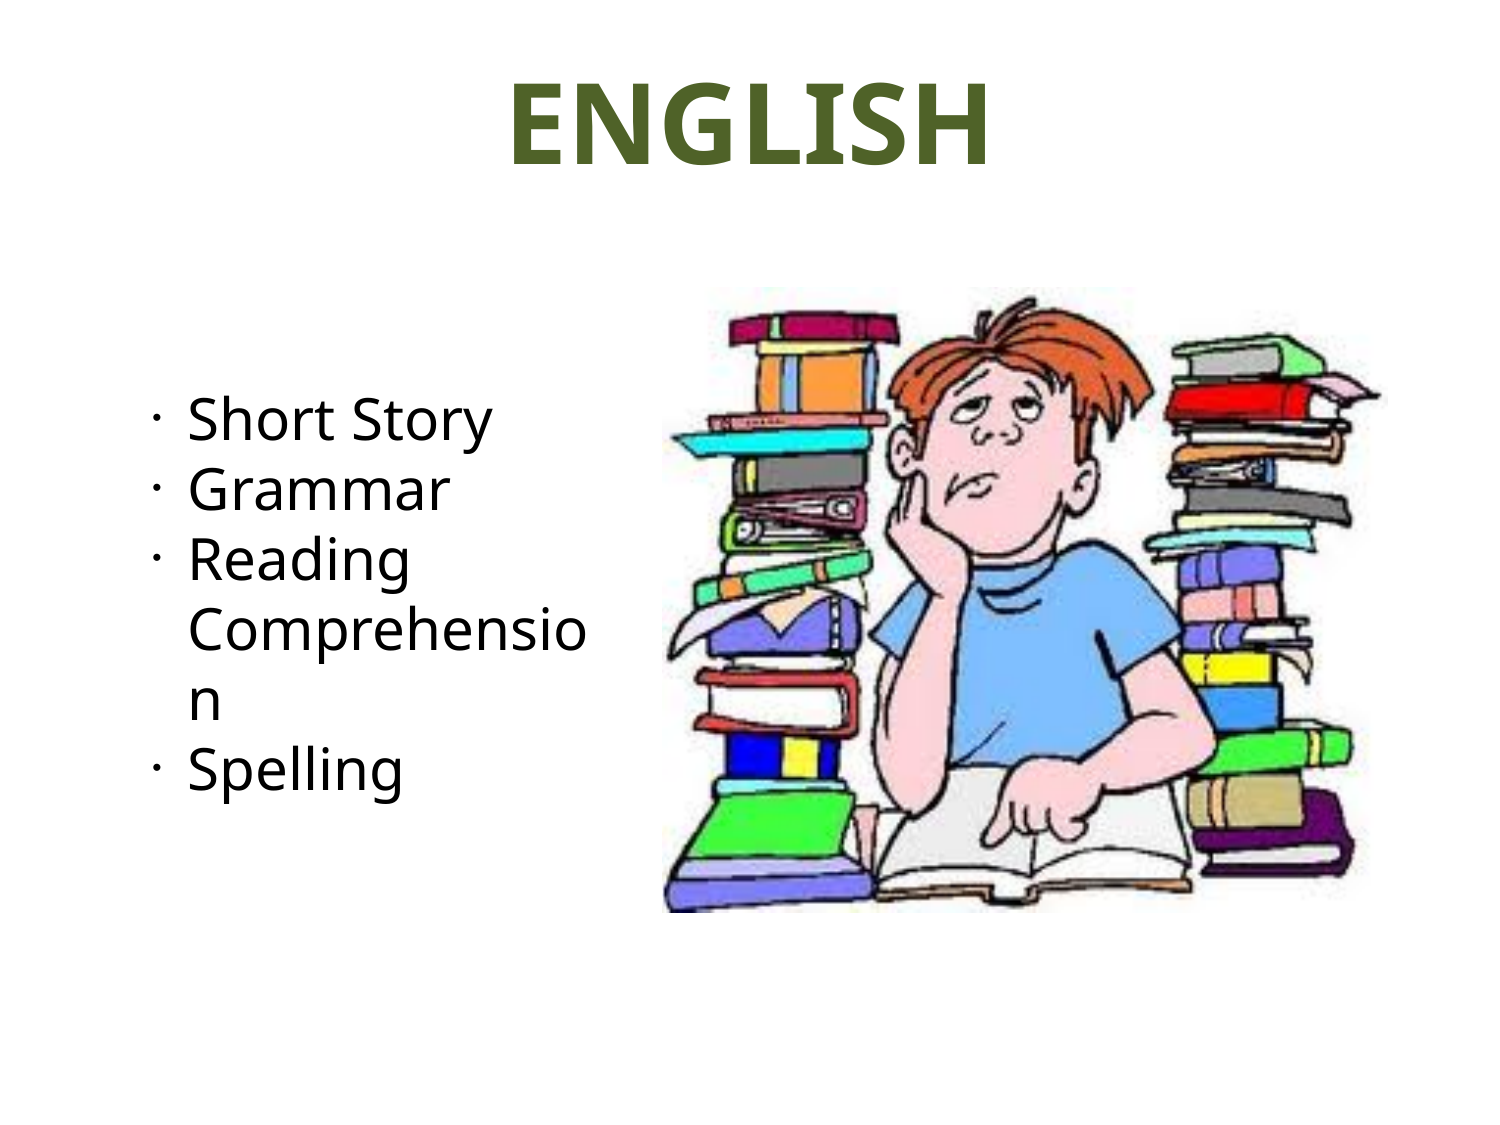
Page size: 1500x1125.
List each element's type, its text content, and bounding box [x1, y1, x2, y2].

picture [662, 287, 1388, 913]
text_box ENGLISH [75, 44, 1425, 225]
text_box Short Story Grammar Reading Comprehension Spelling [137, 375, 631, 825]
